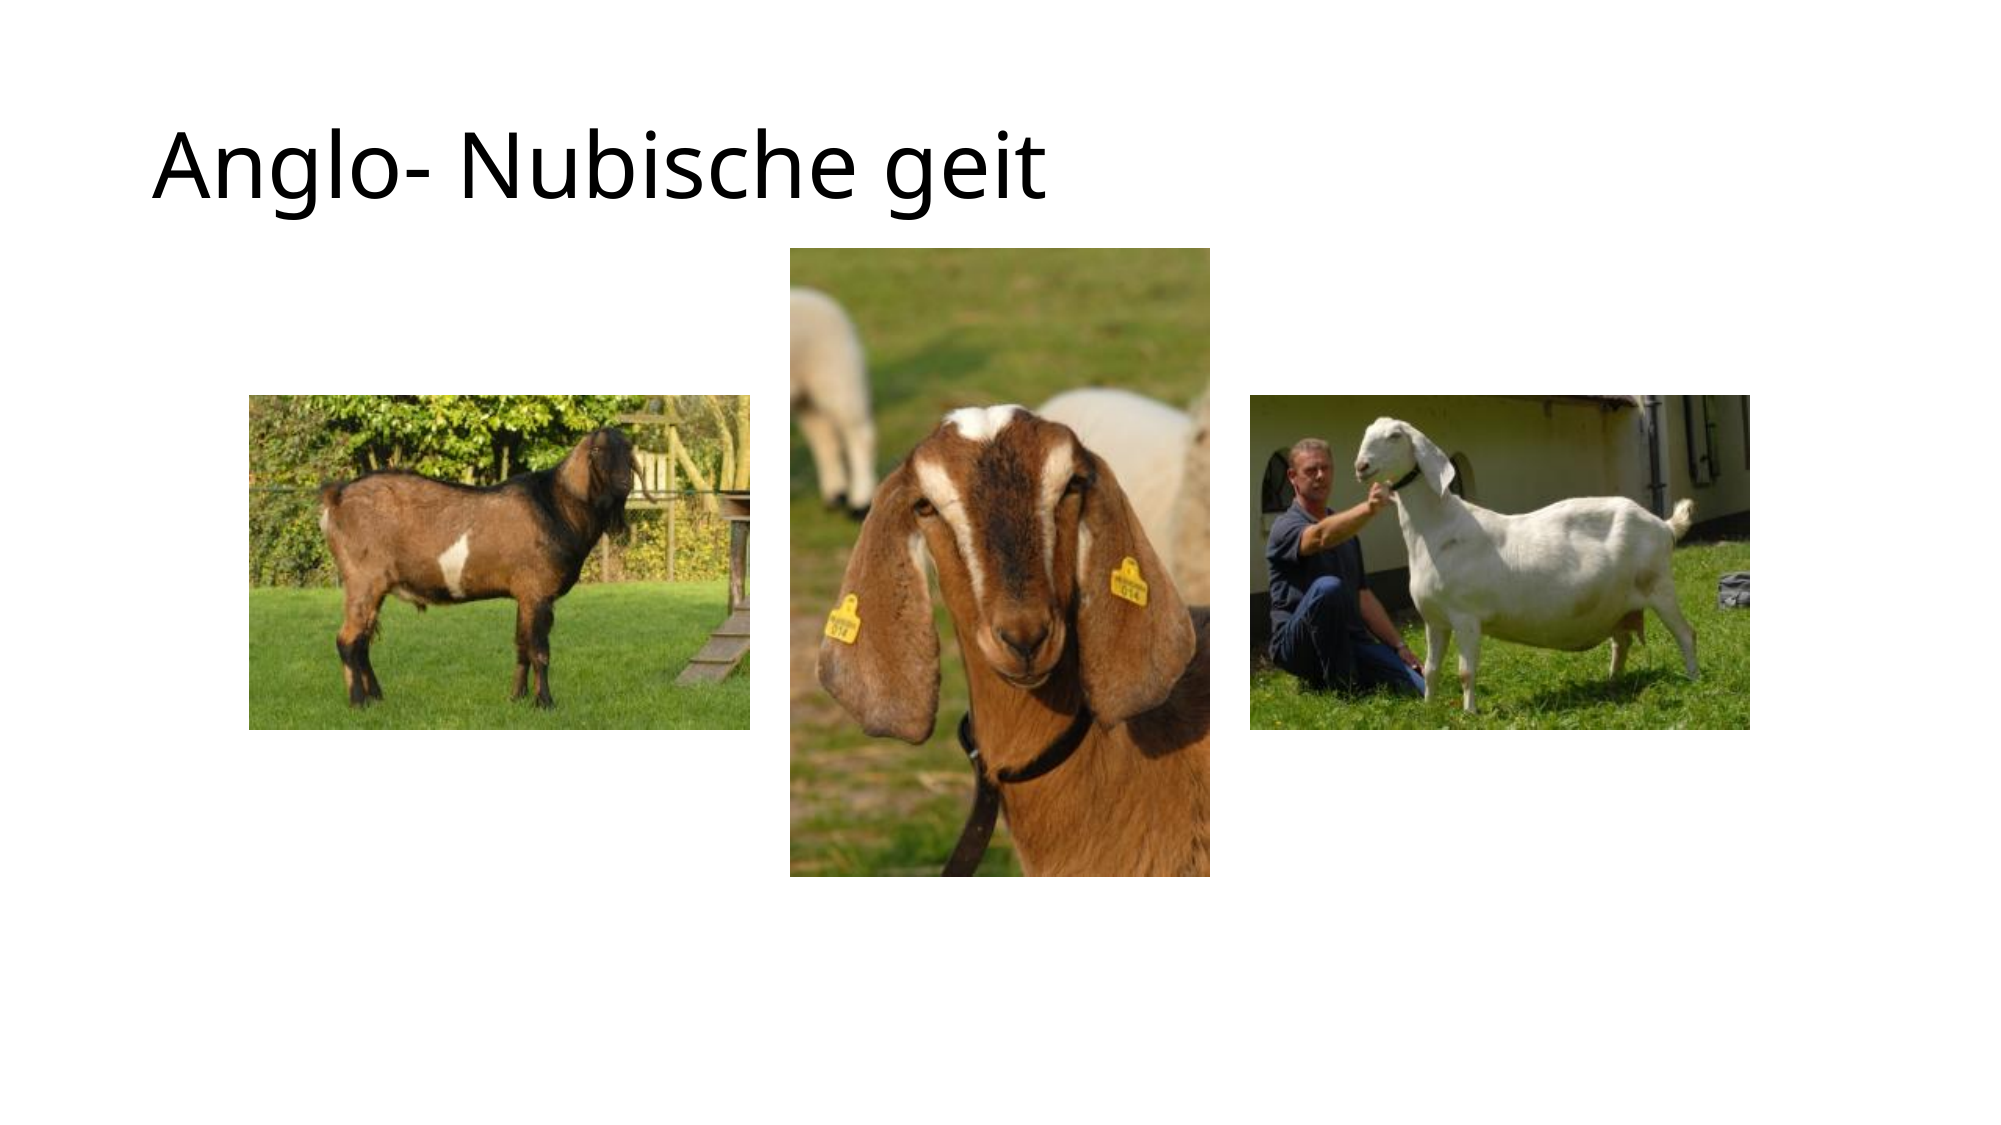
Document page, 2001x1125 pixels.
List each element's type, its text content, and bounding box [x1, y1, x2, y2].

title Anglo- Nubische geit [137, 59, 1863, 278]
picture [790, 248, 1210, 877]
picture [1249, 395, 1751, 730]
picture [249, 395, 750, 730]
